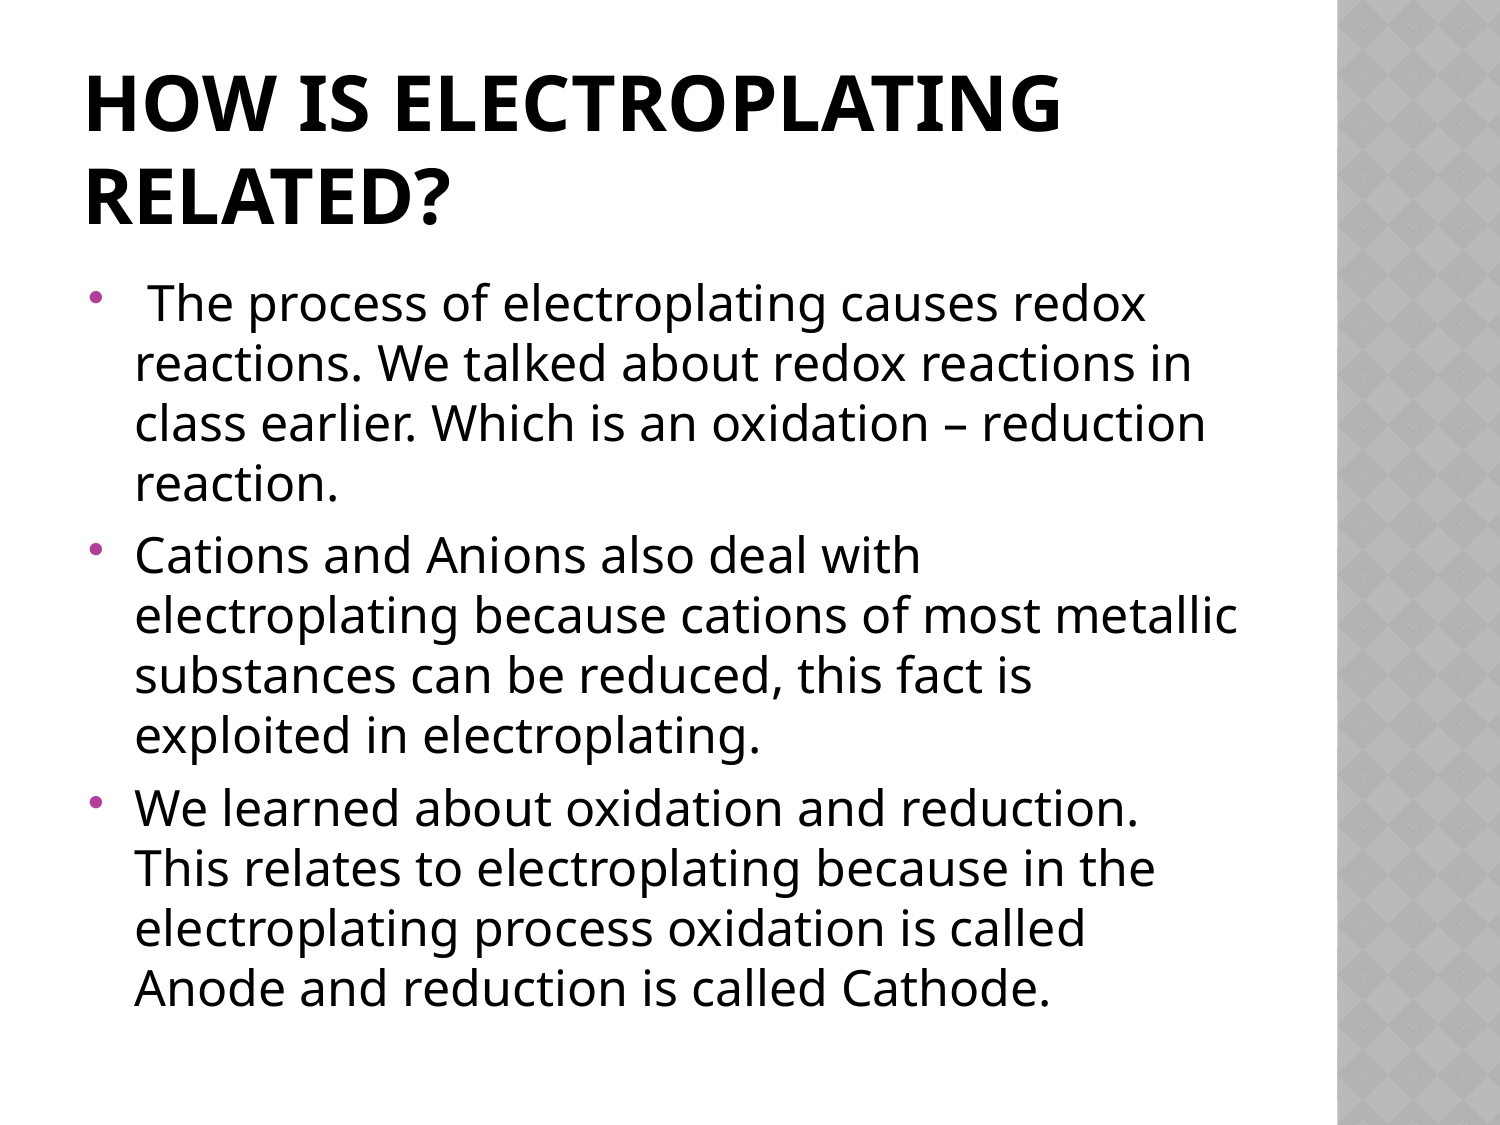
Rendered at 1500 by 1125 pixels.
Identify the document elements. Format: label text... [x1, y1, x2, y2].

title How is Electroplating Related? [75, 52, 1263, 240]
list The process of electroplating causes redox reactions. We talked about redox reactions in class earlier. Which is an oxidation – reduction reaction. Cations and Anions also deal with electroplating because cations of most metallic substances can be reduced, this fact is exploited in electroplating. We learned about oxidation and reduction. This relates to electroplating because in the electroplating process oxidation is called Anode and reduction is called Cathode. [75, 264, 1263, 1059]
